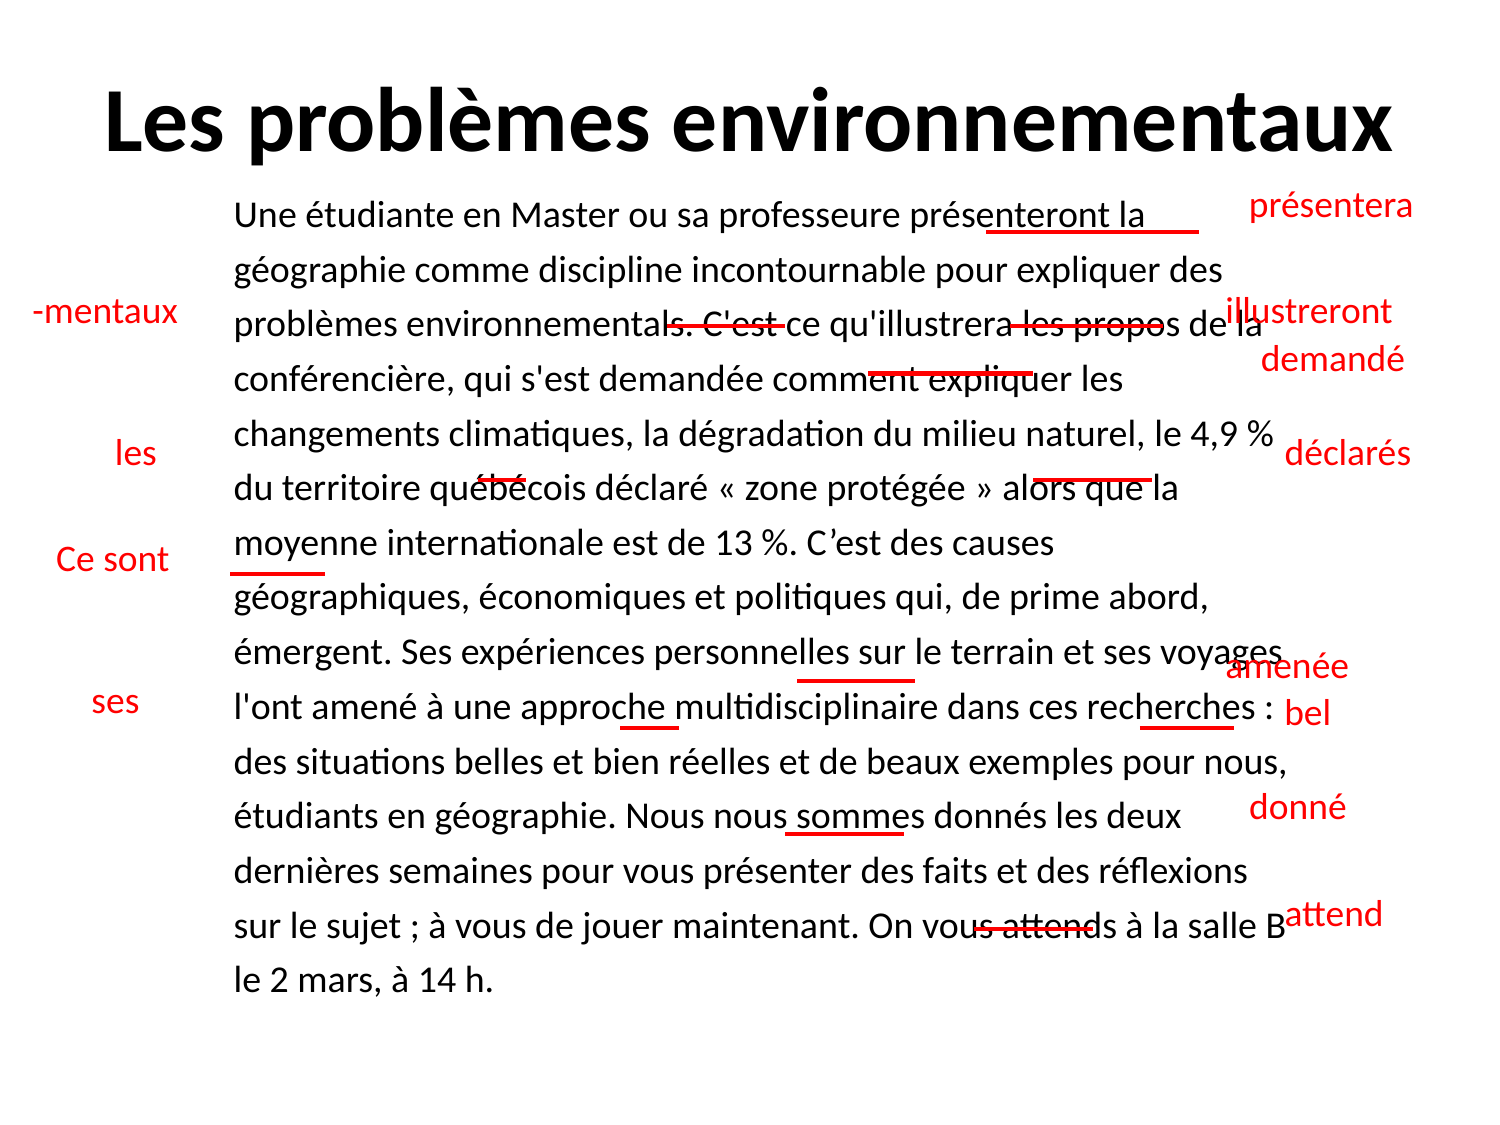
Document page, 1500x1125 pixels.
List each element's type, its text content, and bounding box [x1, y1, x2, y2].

text_box -mentaux [17, 278, 201, 339]
text_box présentera [1234, 172, 1459, 233]
list Une étudiante en Master ou sa professeure présenteront la géographie comme discipline incontournable pour expliquer des problèmes environnementals. C'est ce qu'illustrera les propos de la conférencière, qui s'est demandée comment expliquer les changements climatiques, la dégradation du milieu naturel, le 4,9 % du territoire québécois déclaré « zone protégée » alors que la moyenne internationale est de 13 %. C’est des causes géographiques, économiques et politiques qui, de prime abord, émergent. Ses expériences personnelles sur le terrain et ses voyages l'ont amené à une approche multidisciplinaire dans ces recherches : des situations belles et bien réelles et de beaux exemples pour nous, étudiants en géographie. Nous nous sommes donnés les deux dernières semaines pour vous présenter des faits et des réflexions sur le sujet ; à vous de jouer maintenant. On vous attends à la salle B le 2 mars, à 14 h. [218, 172, 1306, 1035]
text_box ses [76, 668, 225, 729]
text_box illustreront [1210, 278, 1465, 339]
text_box demandé [1246, 326, 1430, 386]
text_box les [100, 420, 183, 481]
text_box Ce sont [41, 527, 225, 587]
text_box donné [1234, 775, 1418, 835]
text_box déclarés [1269, 420, 1453, 481]
text_box amenée [1210, 633, 1394, 694]
title Les problèmes environnementaux [75, 45, 1425, 185]
text_box attend [1269, 881, 1453, 942]
text_box bel [1269, 680, 1365, 741]
